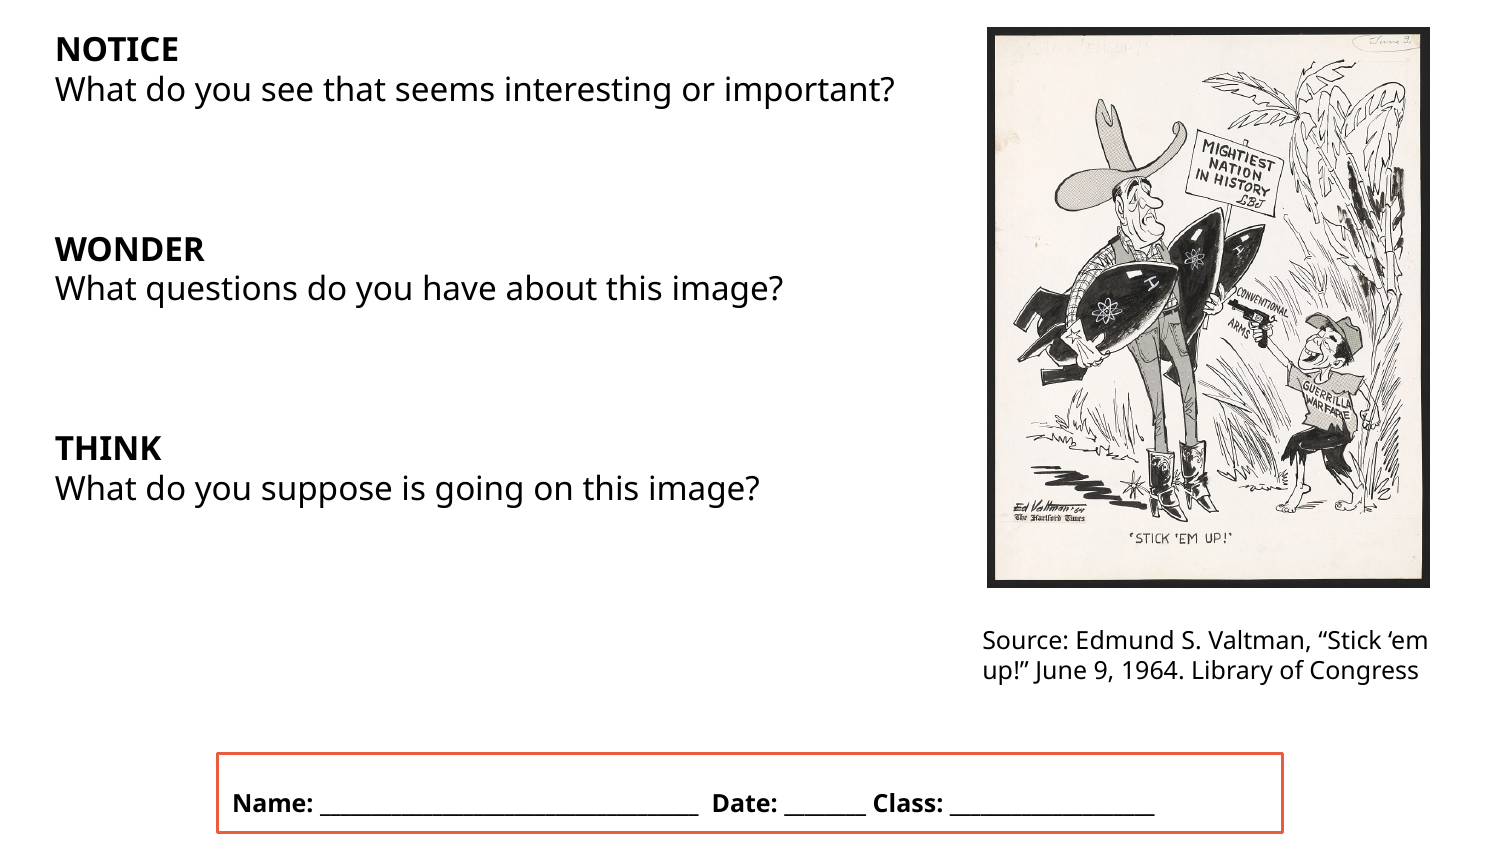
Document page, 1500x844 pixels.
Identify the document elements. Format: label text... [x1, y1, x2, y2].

picture [986, 27, 1430, 588]
text_box Source: Edmund S. Valtman, “Stick ‘em up!” June 9, 1964. Library of Congress [967, 609, 1467, 700]
list NOTICE What do you see that seems interesting or important? WONDER What questions do you have about this image? THINK What do you suppose is going on this image? [43, 22, 968, 808]
text_box Name: _____________________________________ Date: ________ Class: ____________________ [217, 753, 1283, 833]
